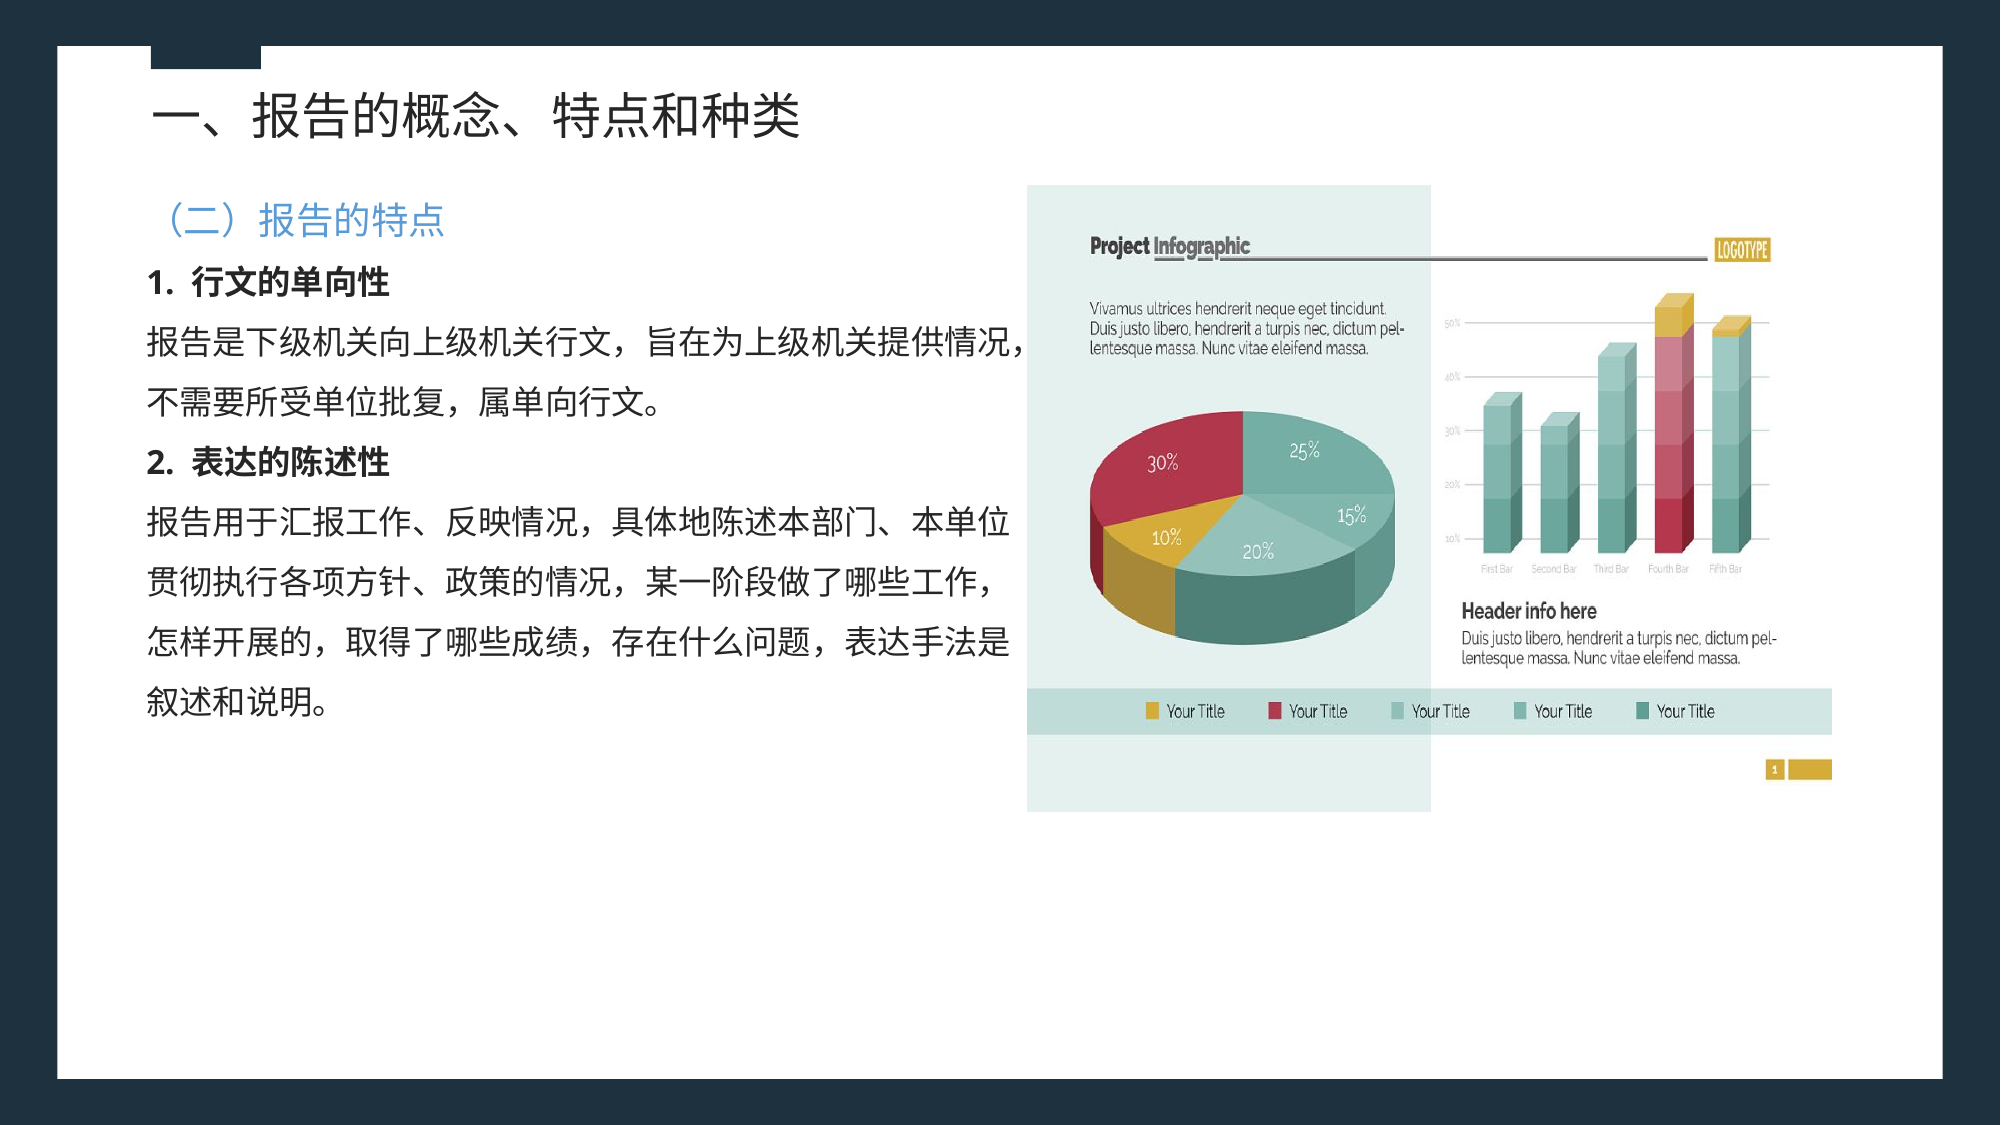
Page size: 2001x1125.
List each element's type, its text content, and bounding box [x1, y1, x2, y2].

text_box （二）报告的特点 1. 行文的单向性 报告是下级机关向上级机关行文，旨在为上级机关提供情况，不需要所受单位批复，属单向行文。 2. 表达的陈述性 报告用于汇报工作、反映情况，具体地陈述本部门、本单位贯彻执行各项方针、政策的情况，某一阶段做了哪些工作，怎样开展的，取得了哪些成绩，存在什么问题，表达手法是叙述和说明。 [131, 166, 1027, 729]
text_box 一、报告的概念、特点和种类 [150, 77, 858, 152]
picture [1027, 185, 1832, 812]
